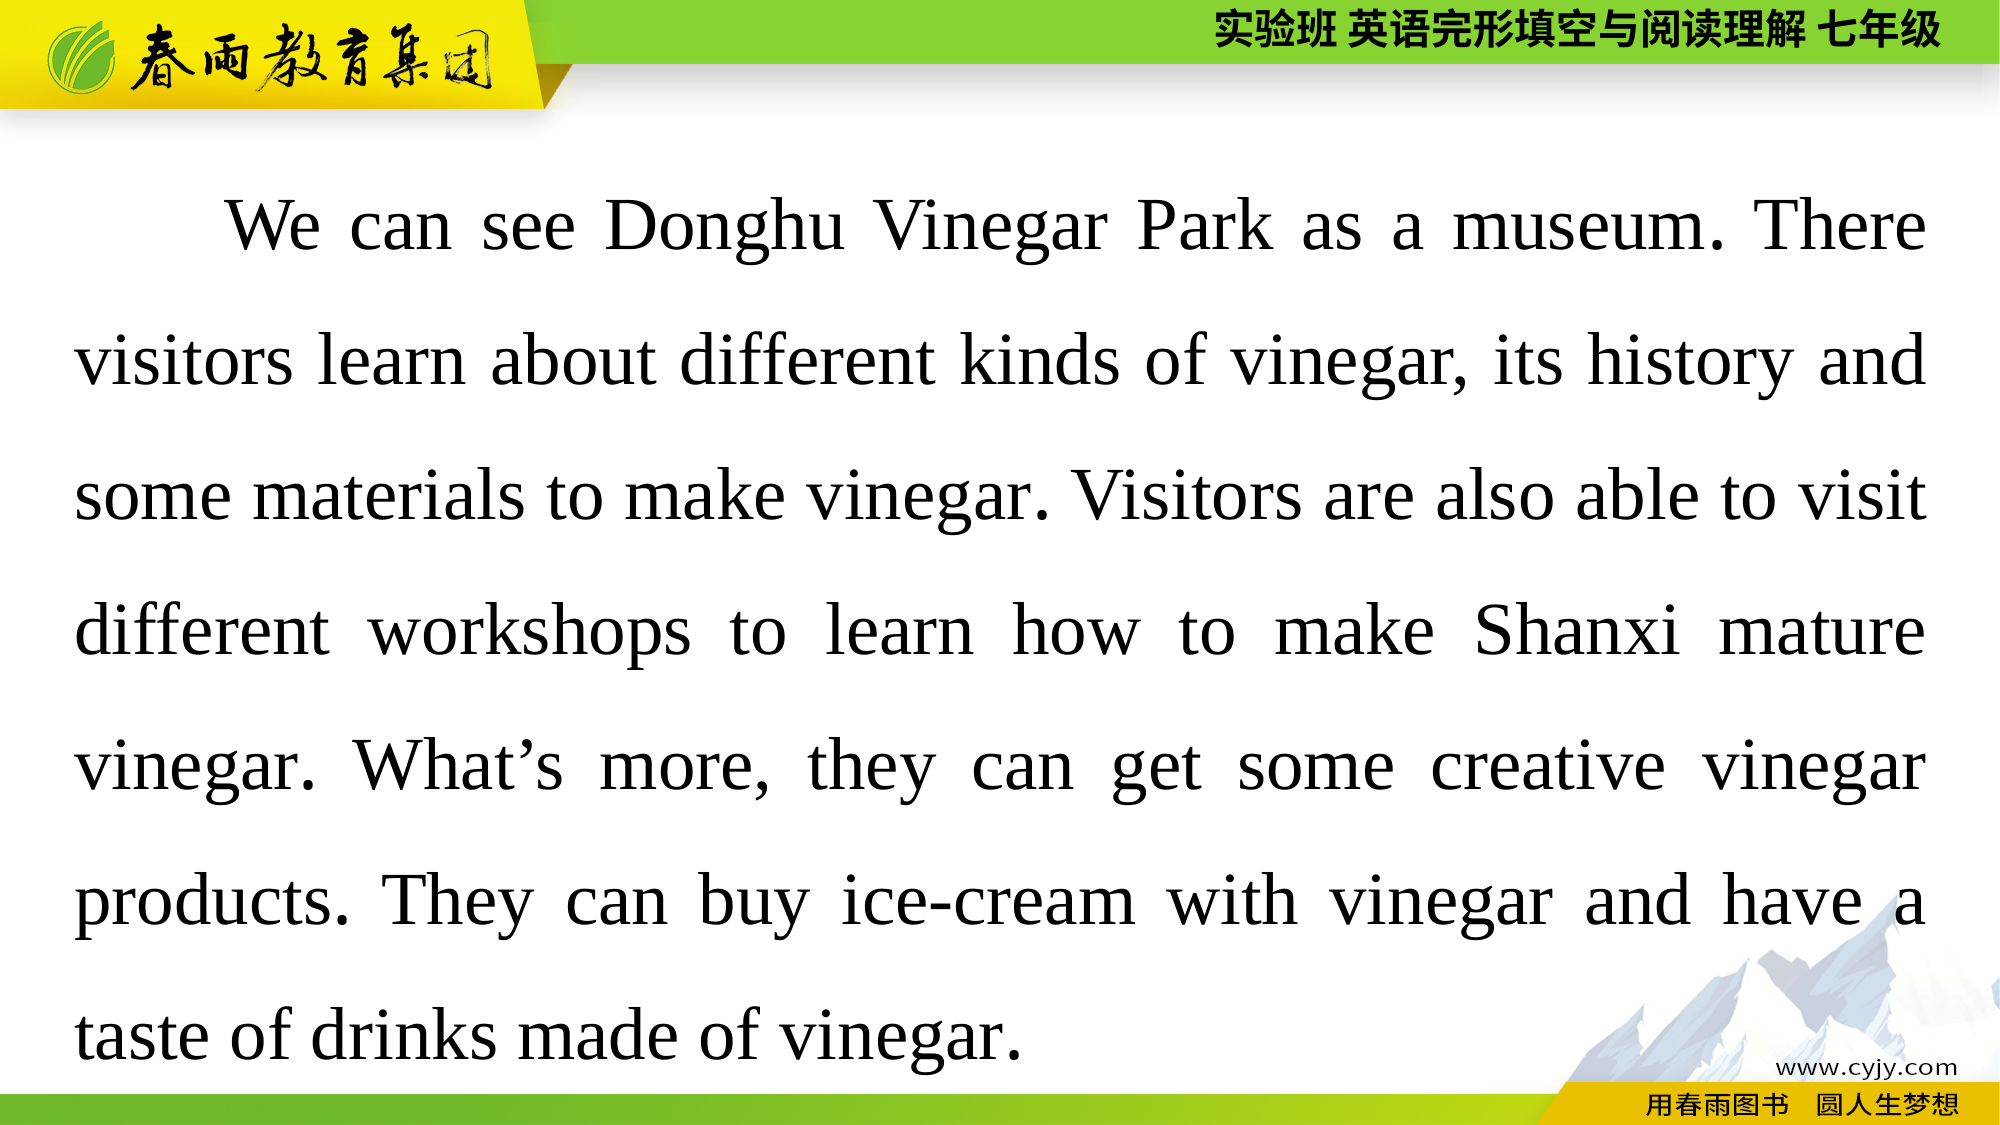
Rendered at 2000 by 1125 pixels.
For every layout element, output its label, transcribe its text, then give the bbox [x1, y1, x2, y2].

picture [0, 0, 2000, 1125]
list We can see Donghu Vinegar Park as a museum. There visitors learn about different kinds of vinegar, its history and some materials to make vinegar. Visitors are also able to visit different workshops to learn how to make Shanxi mature vinegar. What’s more, they can get some creative vinegar products. They can buy ice-cream with vinegar and have a taste of drinks made of vinegar. [59, 122, 1944, 1075]
